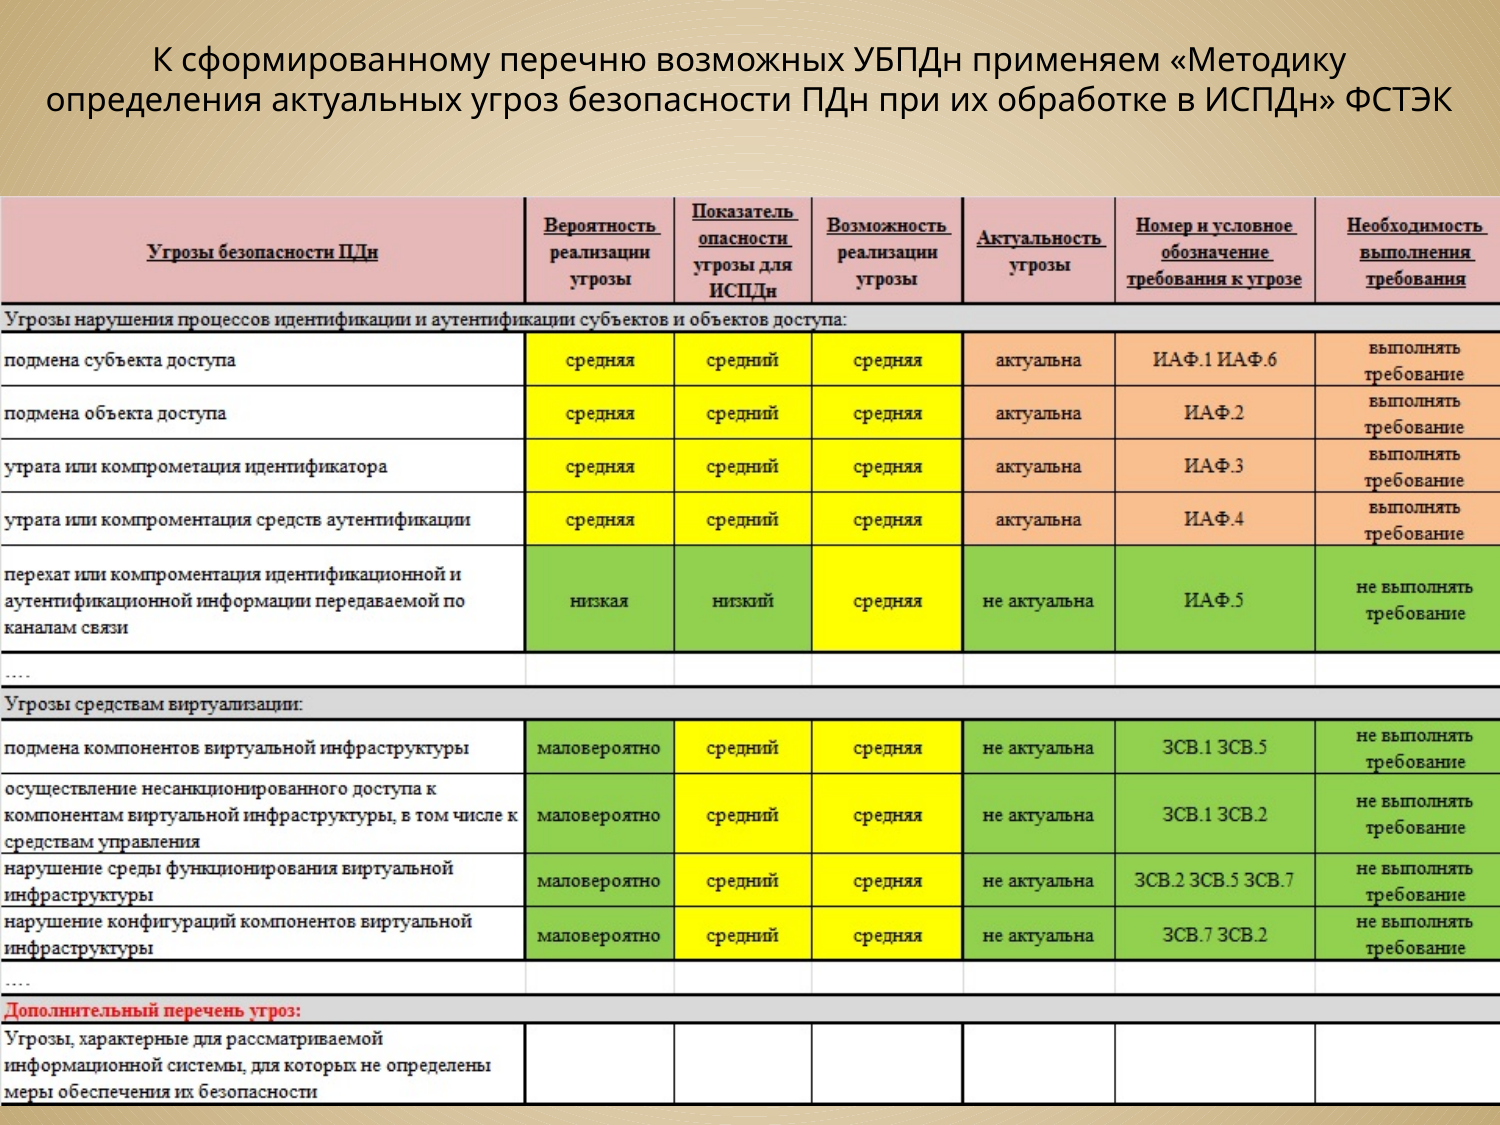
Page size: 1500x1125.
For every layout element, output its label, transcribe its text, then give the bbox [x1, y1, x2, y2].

picture [0, 196, 1500, 1106]
text_box К сформированному перечню возможных УБПДн применяем «Методику определения актуальных угроз безопасности ПДн при их обработке в ИСПДн» ФСТЭК [29, 30, 1471, 126]
